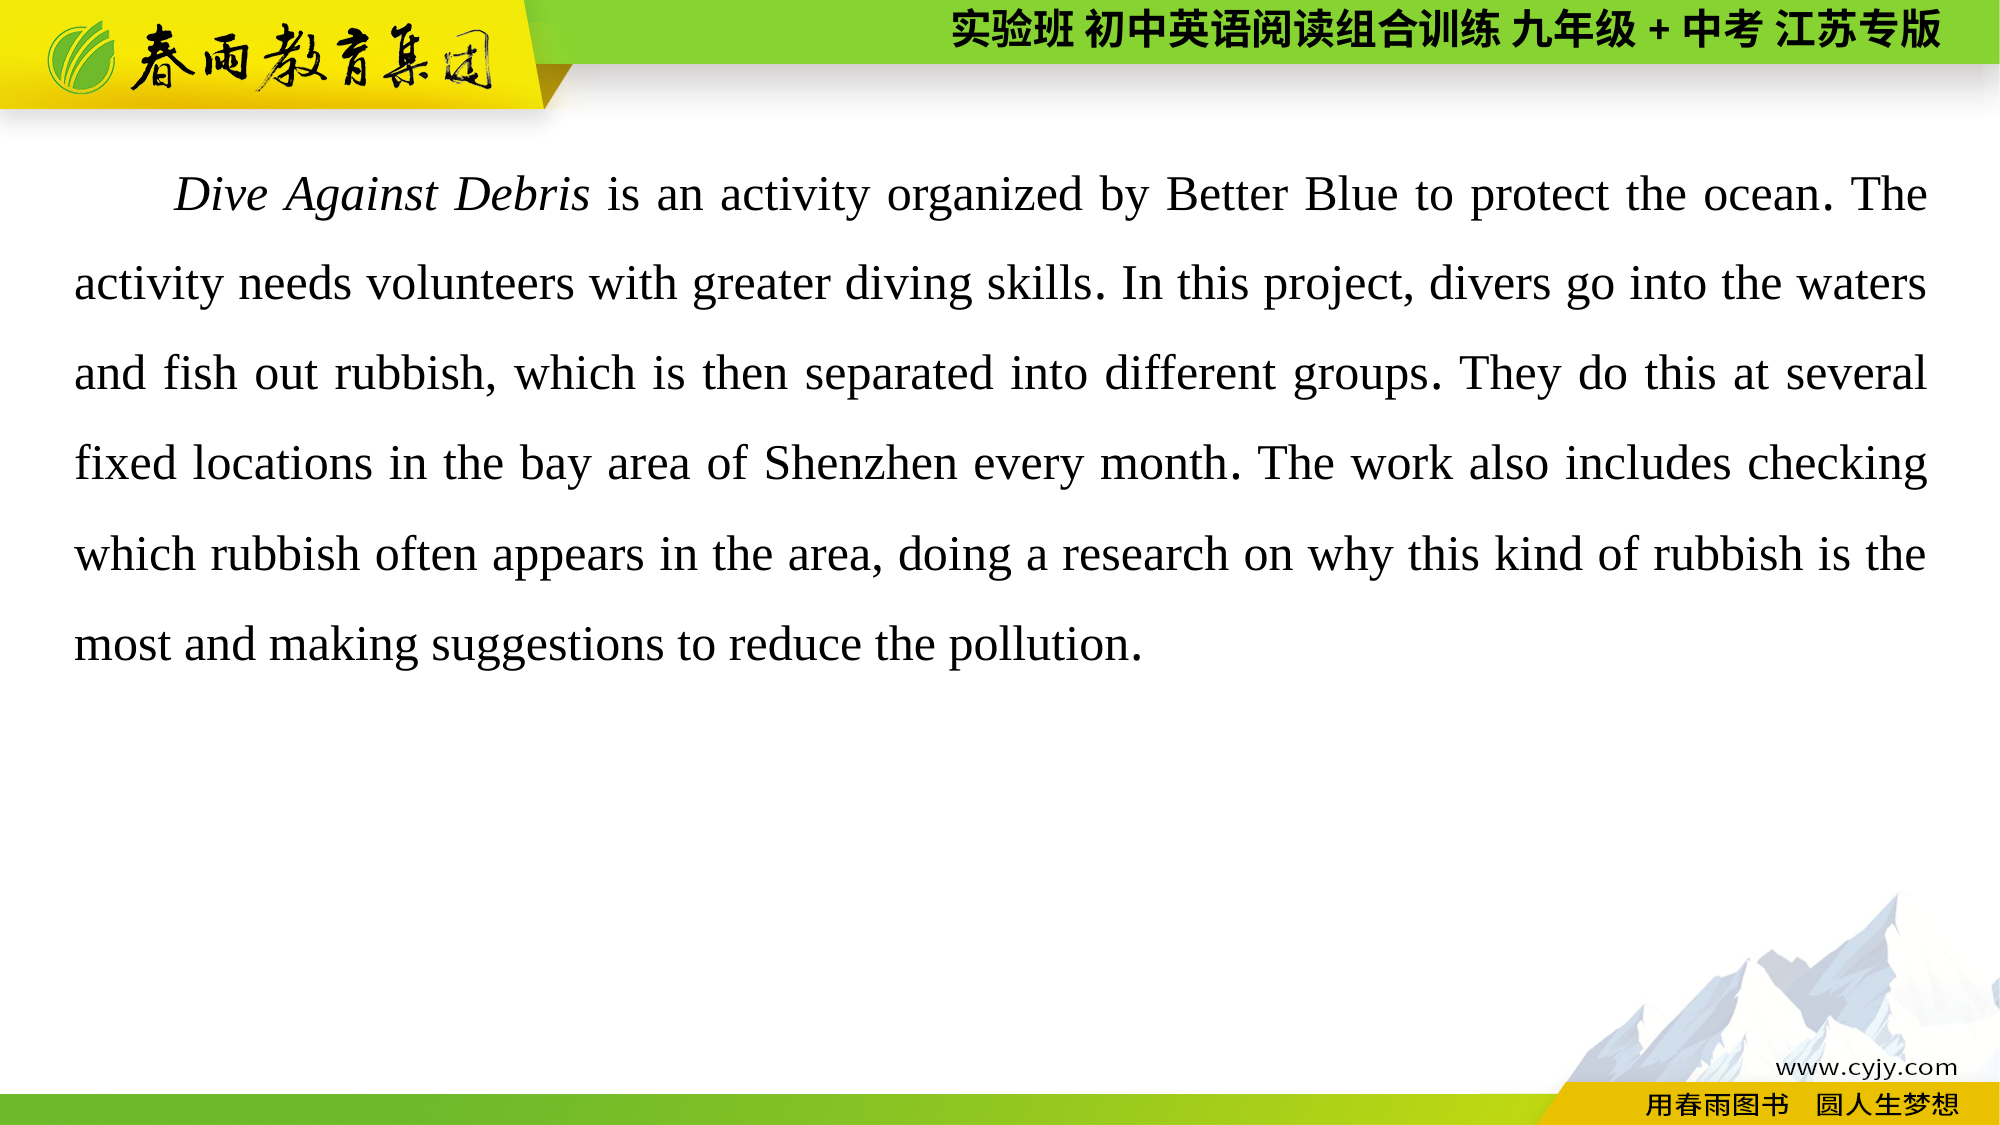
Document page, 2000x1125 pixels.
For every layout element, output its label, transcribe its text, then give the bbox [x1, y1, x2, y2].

list Dive Against Debris is an activity organized by Better Blue to protect the ocean. The activity needs volunteers with greater diving skills. In this project, divers go into the waters and fish out rubbish, which is then separated into different groups. They do this at several fixed locations in the bay area of Shenzhen every month. The work also includes checking which rubbish often appears in the area, doing a research on why this kind of rubbish is the most and making suggestions to reduce the pollution. [59, 122, 1944, 672]
picture [0, 0, 2000, 1125]
